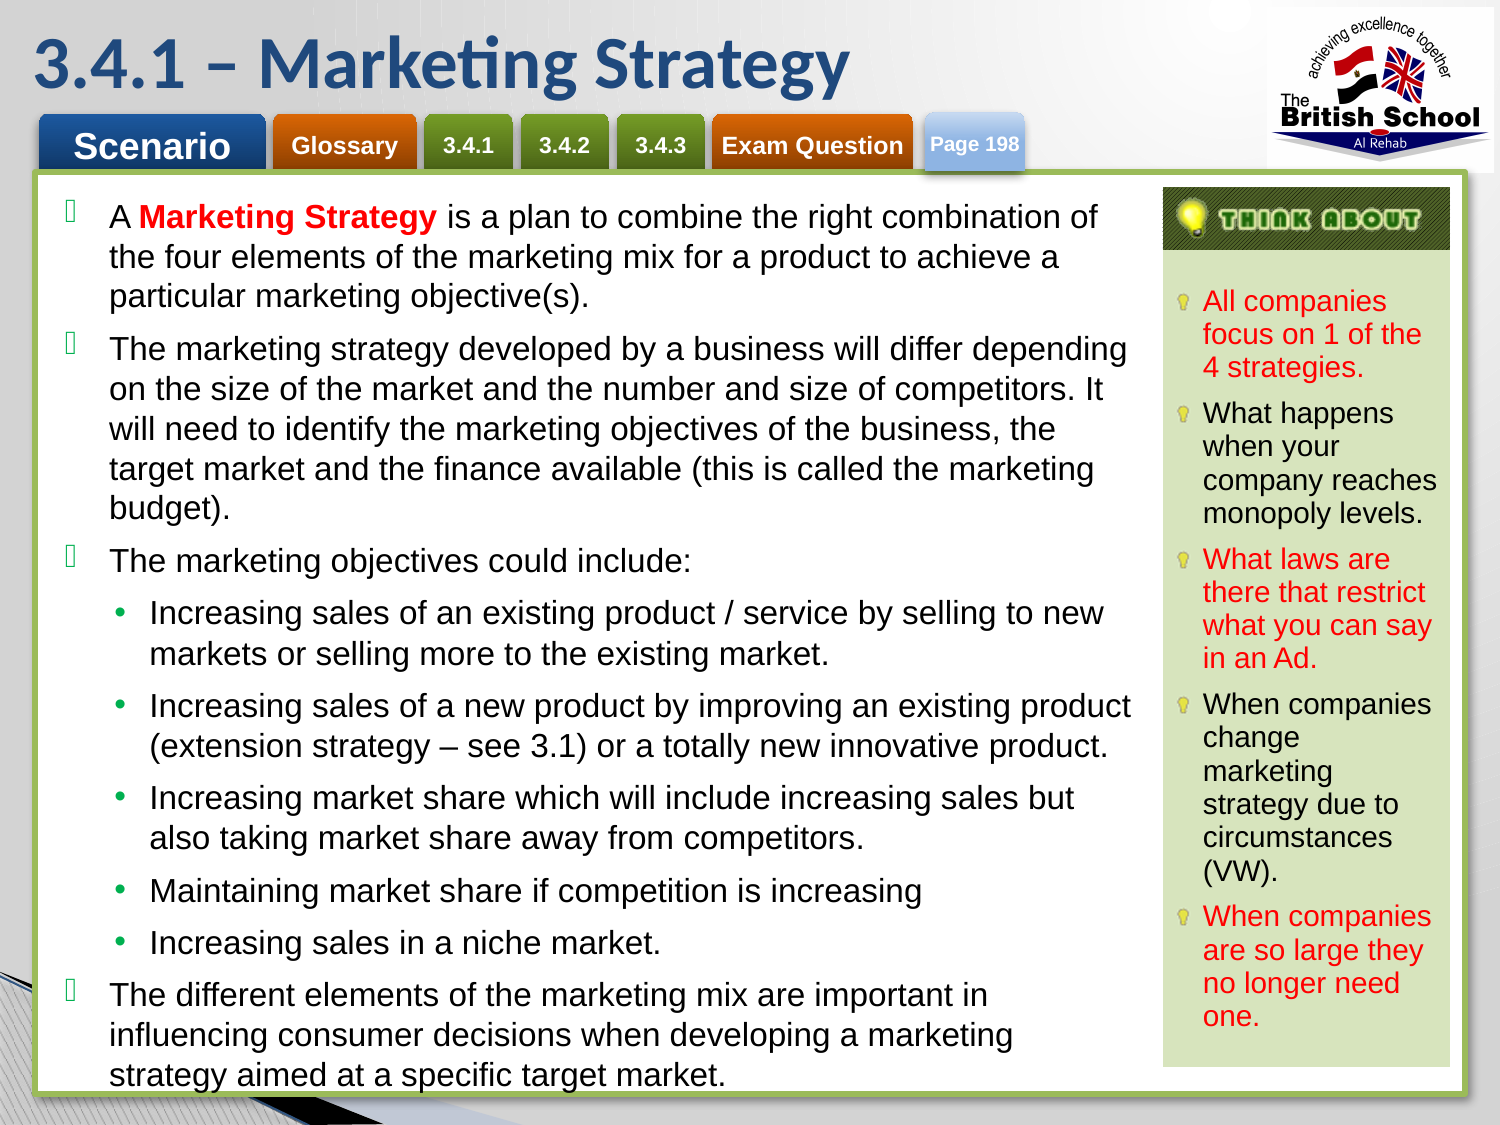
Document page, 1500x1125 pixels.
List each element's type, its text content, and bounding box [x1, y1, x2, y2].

text_box A Marketing Strategy is a plan to combine the right combination of the four elements of the marketing mix for a product to achieve a particular marketing objective(s). The marketing strategy developed by a business will differ depending on the size of the market and the number and size of competitors. It will need to identify the marketing objectives of the business, the target market and the finance available (this is called the marketing budget). The marketing objectives could include: Increasing sales of an existing product / service by selling to new markets or selling more to the existing market. Increasing sales of a new product by improving an existing product (extension strategy – see 3.1) or a totally new innovative product. Increasing market share which will include increasing sales but also taking market share away from competitors. Maintaining market share if competition is increasing Increasing sales in a niche market. The different elements of the marketing mix are important in influencing consumer decisions when developing a marketing strategy aimed at a specific target market. [50, 187, 1150, 1101]
picture [1174, 195, 1426, 244]
picture [1173, 402, 1192, 424]
text_box Page 198 [924, 112, 1025, 172]
picture [1173, 548, 1192, 570]
title 3.4.1 – Marketing Strategy [17, 7, 1300, 110]
picture [1173, 905, 1192, 927]
picture [1267, 7, 1495, 173]
picture [1173, 290, 1192, 312]
picture [281, 1114, 303, 1125]
picture [1173, 693, 1192, 715]
table_cell All companies focus on 1 of the 4 strategies. What happens when your company reaches monopoly levels. What laws are there that restrict what you can say in an Ad. When companies change marketing strategy due to circumstances (VW). When companies are so large they no longer need one. [1163, 250, 1450, 1067]
table_header [1163, 187, 1450, 250]
